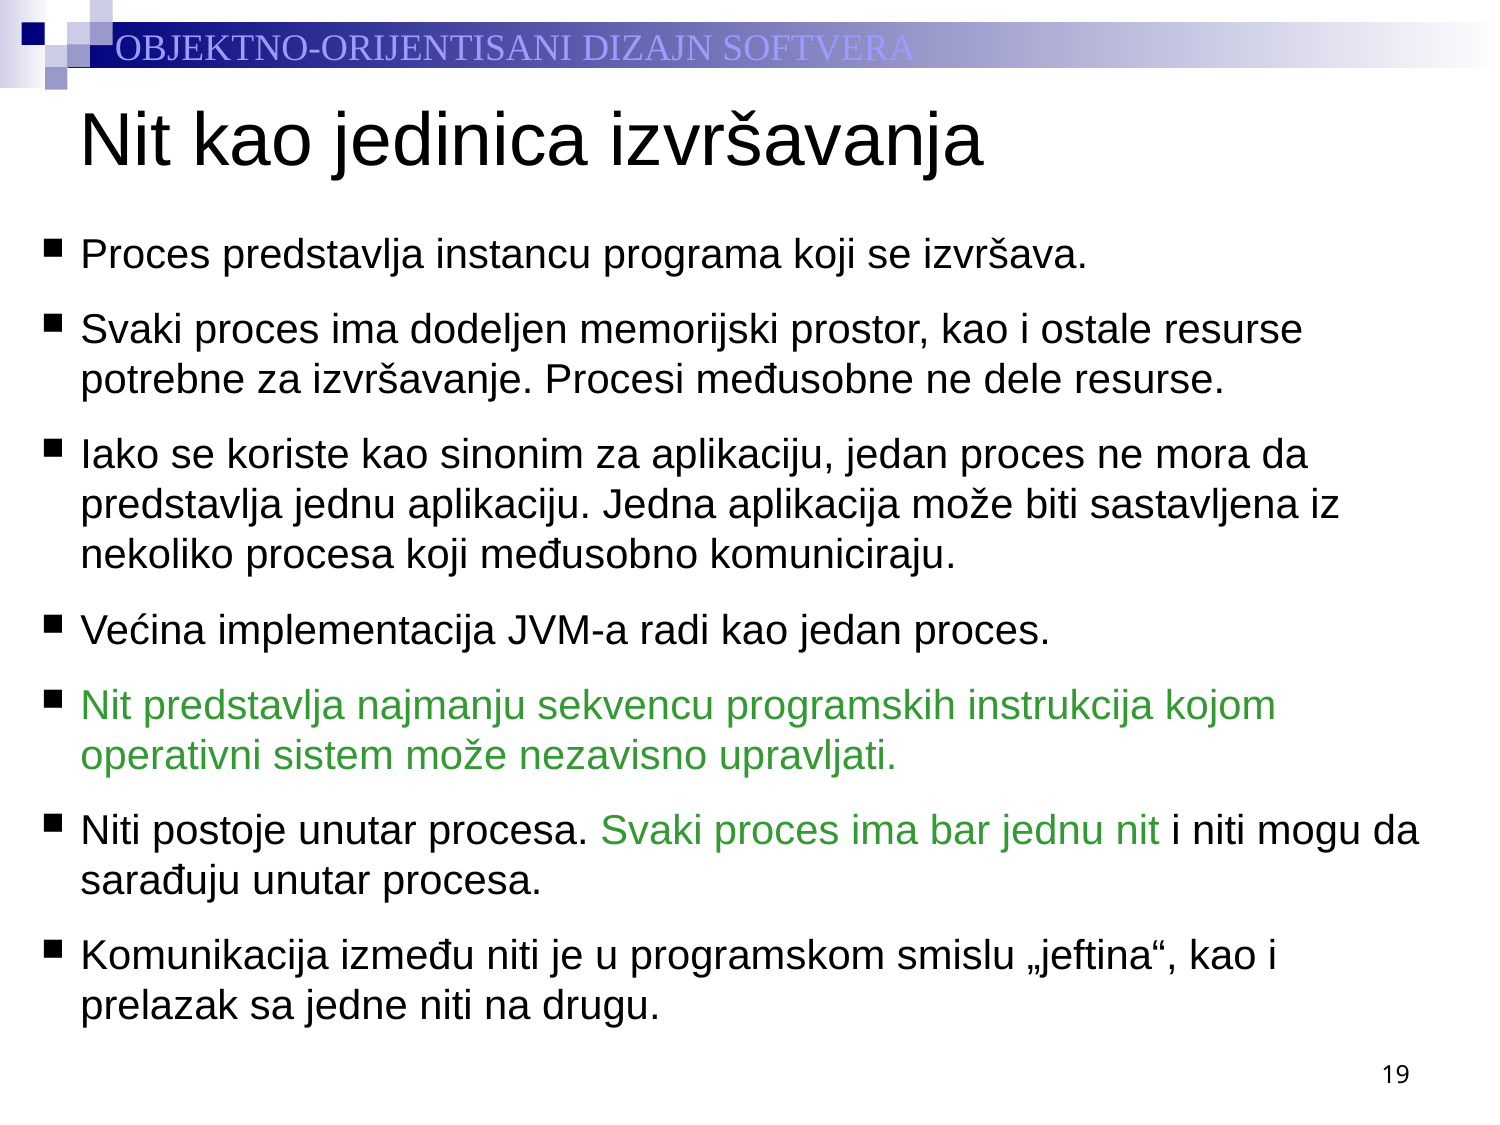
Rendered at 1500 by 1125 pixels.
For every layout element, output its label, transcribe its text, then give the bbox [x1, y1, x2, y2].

title Nit kao jedinica izvršavanja [64, 86, 1034, 185]
slide_number 19 [1074, 1024, 1426, 1101]
text_box Proces predstavlja instancu programa koji se izvršava. Svaki proces ima dodeljen memorijski prostor, kao i ostale resurse potrebne za izvršavanje. Procesi međusobne ne dele resurse. Iako se koriste kao sinonim za aplikaciju, jedan proces ne mora da predstavlja jednu aplikaciju. Jedna aplikacija može biti sastavljena iz nekoliko procesa koji međusobno komuniciraju. Većina implementacija JVM-a radi kao jedan proces. Nit predstavlja najmanju sekvencu programskih instrukcija kojom operativni sistem može nezavisno upravljati. Niti postoje unutar procesa. Svaki proces ima bar jednu nit i niti mogu da sarađuju unutar procesa. Komunikacija između niti je u programskom smislu „jeftina“, kao i prelazak sa jedne niti na drugu. [29, 219, 1447, 1047]
